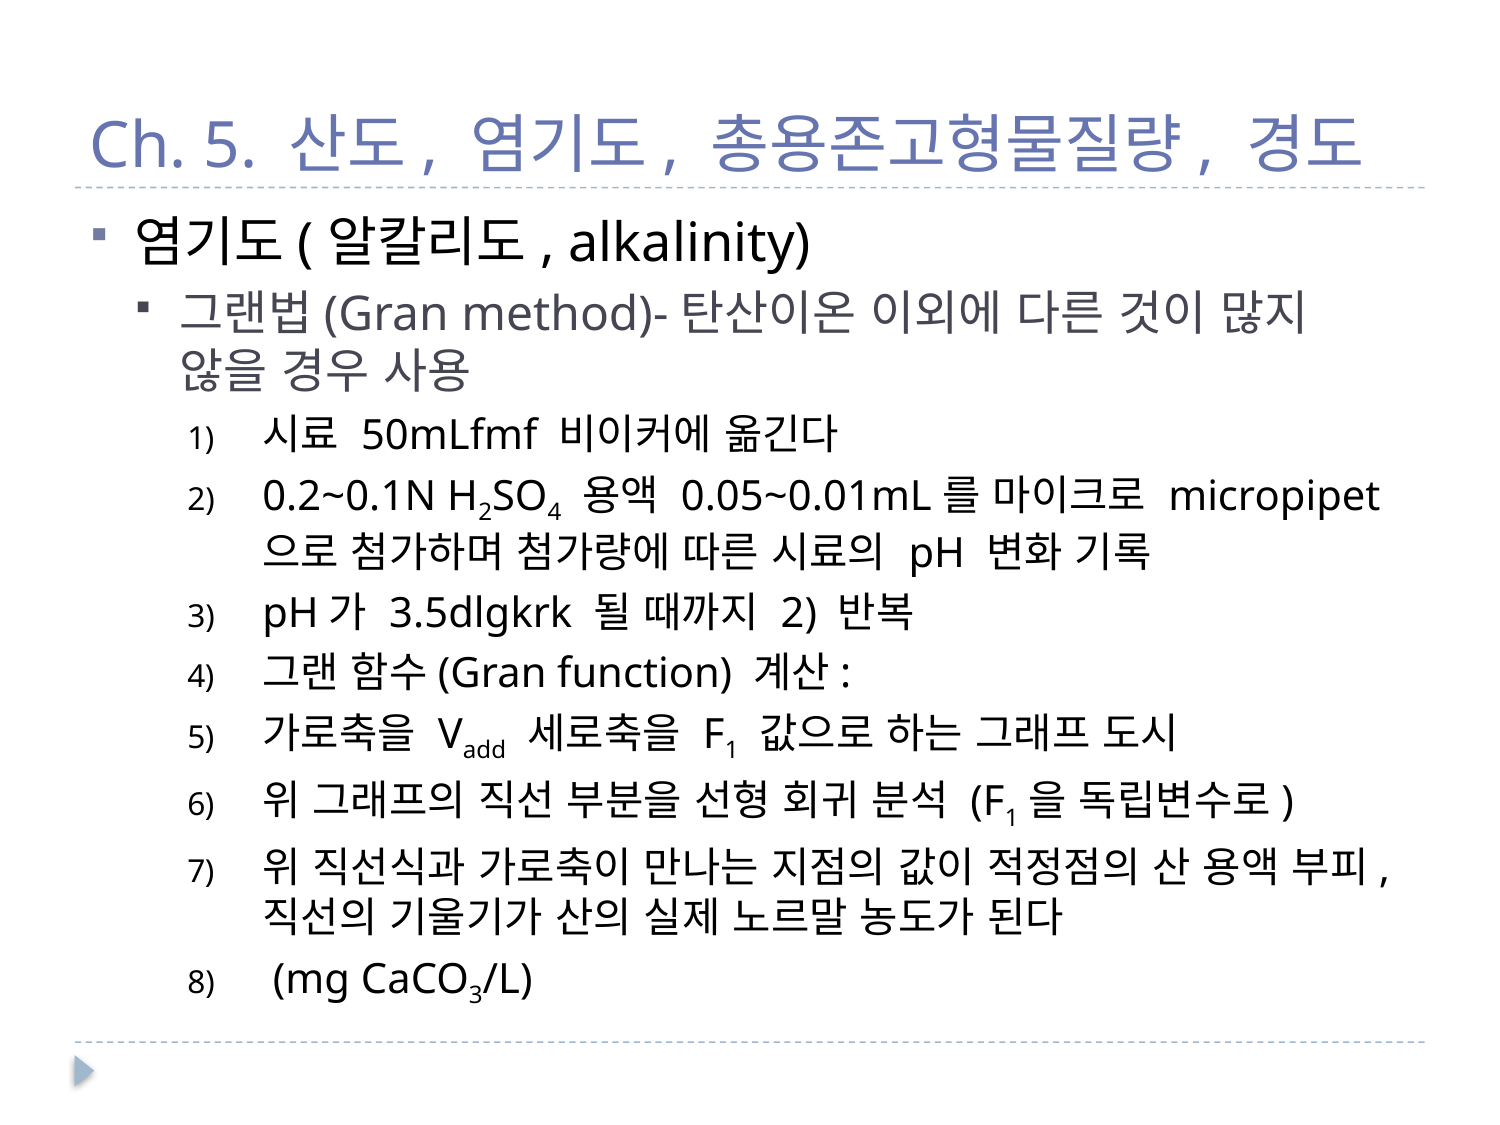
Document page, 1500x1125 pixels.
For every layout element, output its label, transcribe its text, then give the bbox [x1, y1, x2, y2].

title Ch. 5. 산도, 염기도, 총용존고형물질량, 경도 [75, 24, 1425, 188]
